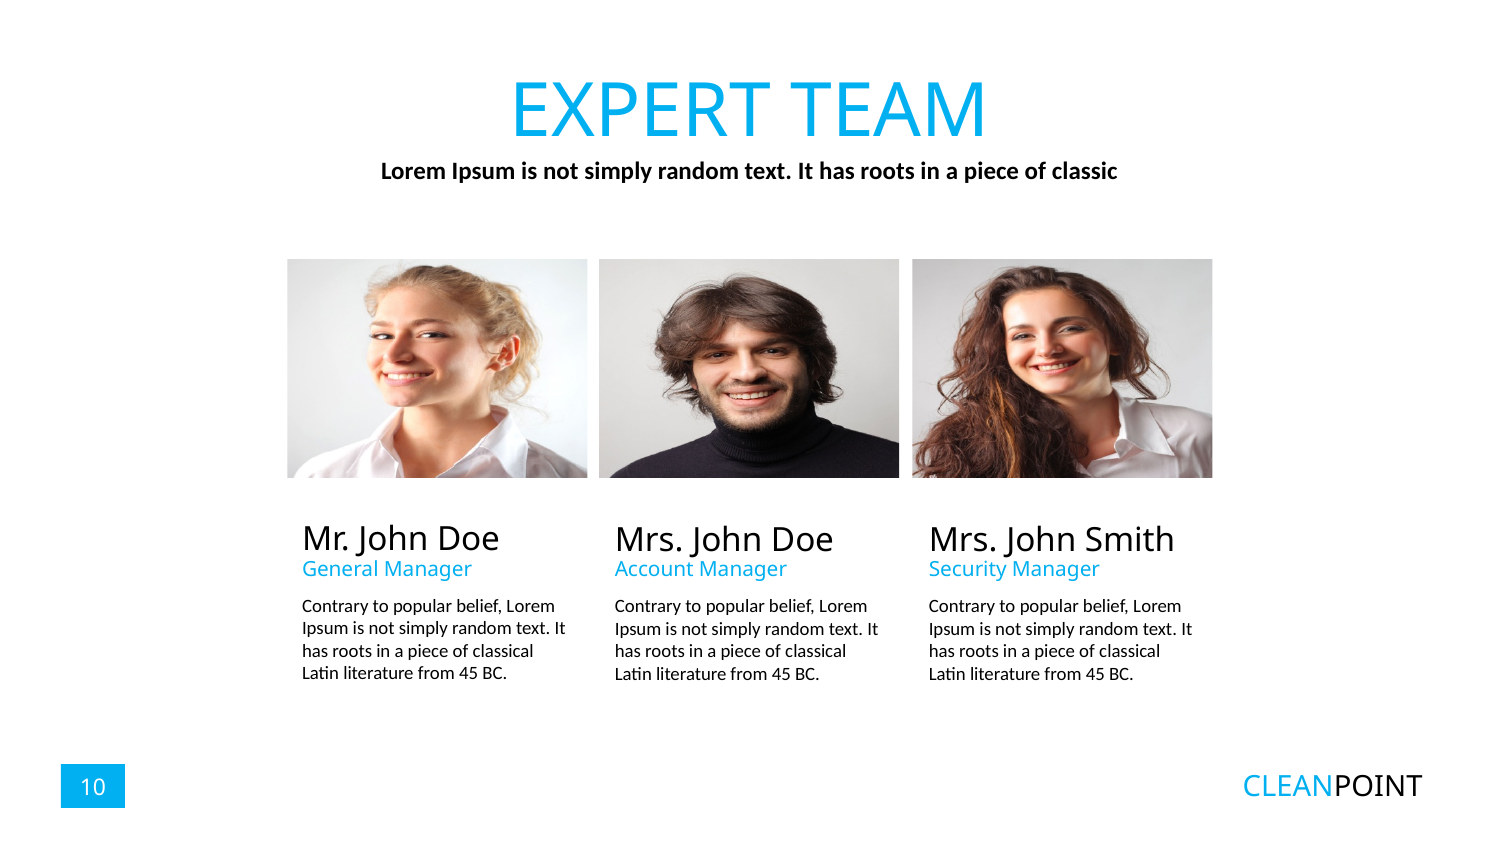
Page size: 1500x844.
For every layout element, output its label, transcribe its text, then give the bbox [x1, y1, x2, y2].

text_box [597, 257, 901, 480]
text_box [287, 509, 588, 693]
text_box [910, 257, 1214, 480]
text_box Lorem Ipsum is not simply random text. It has roots in a piece of classic [337, 146, 1163, 192]
text_box [285, 257, 589, 480]
title EXPERT TEAM [449, 96, 1050, 146]
text_box 10 [59, 762, 127, 810]
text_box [913, 510, 1215, 693]
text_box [599, 510, 901, 693]
text_box CLEANPOINT [149, 746, 1438, 810]
